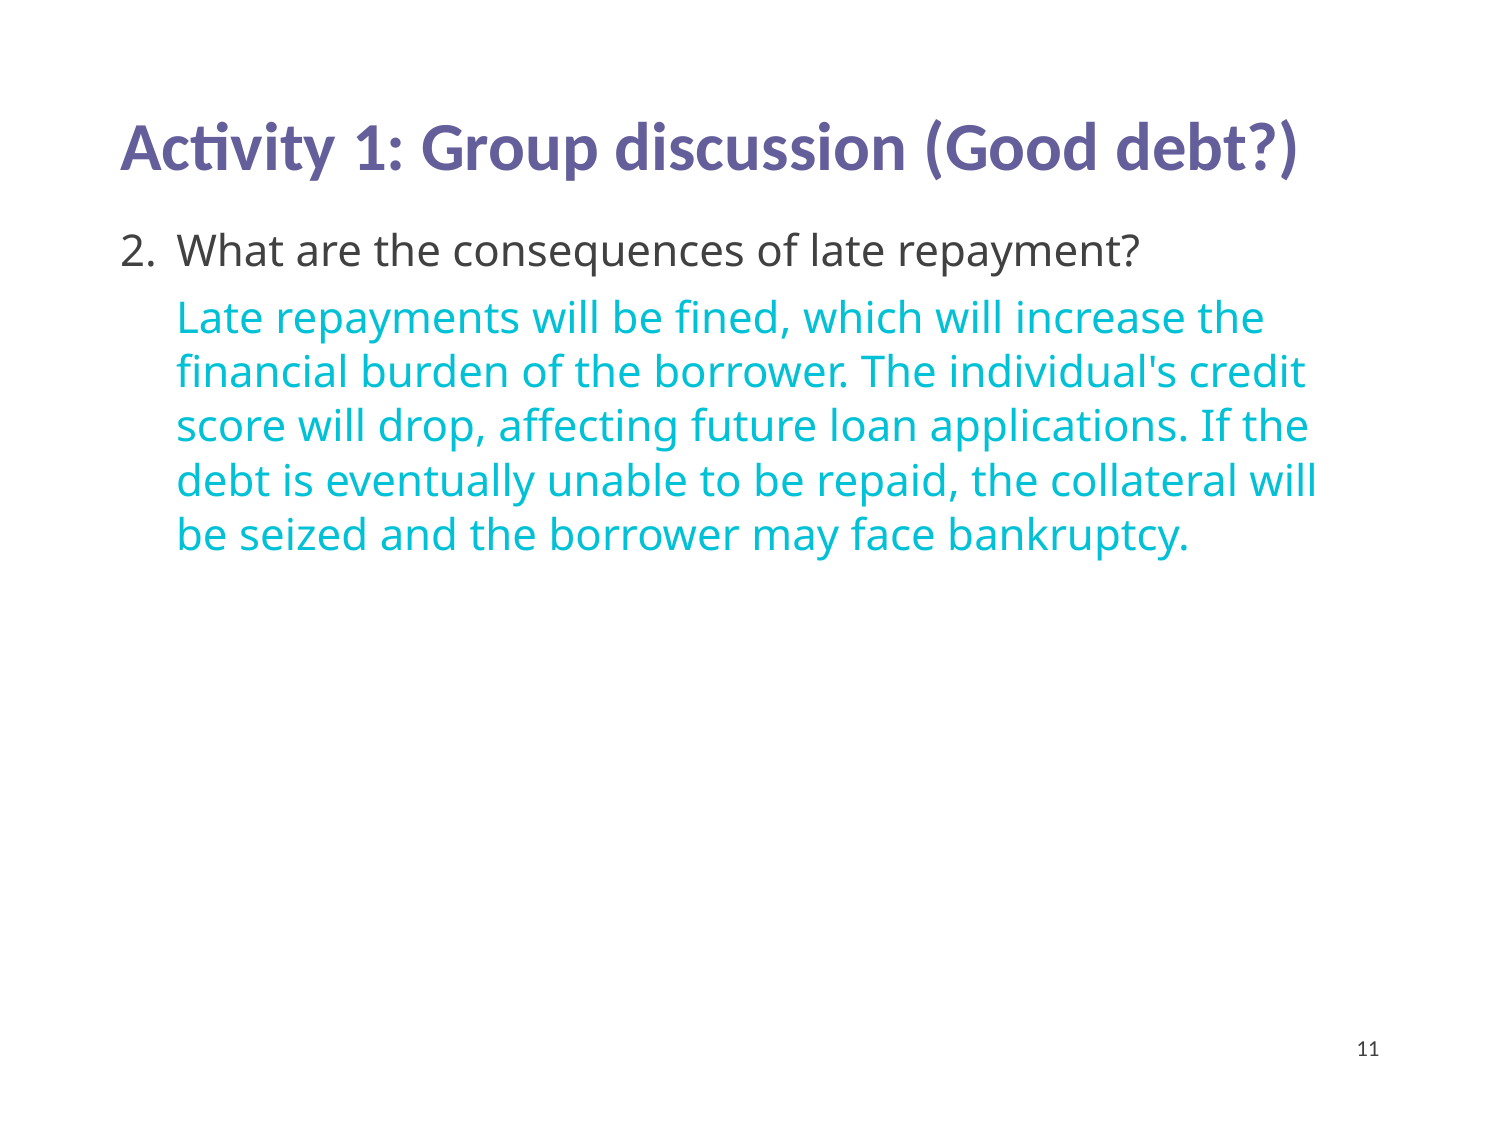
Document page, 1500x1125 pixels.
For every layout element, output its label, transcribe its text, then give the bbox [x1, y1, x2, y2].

slide_number 11 [1353, 1035, 1381, 1062]
list Activity 1: Group discussion (Good debt?) [119, 113, 1382, 225]
list What are the consequences of late repayment? Late repayments will be fined, which will increase the financial burden of the borrower. The individual's credit score will drop, affecting future loan applications. If the debt is eventually unable to be repaid, the collateral will be seized and the borrower may face bankruptcy. [119, 225, 1356, 909]
